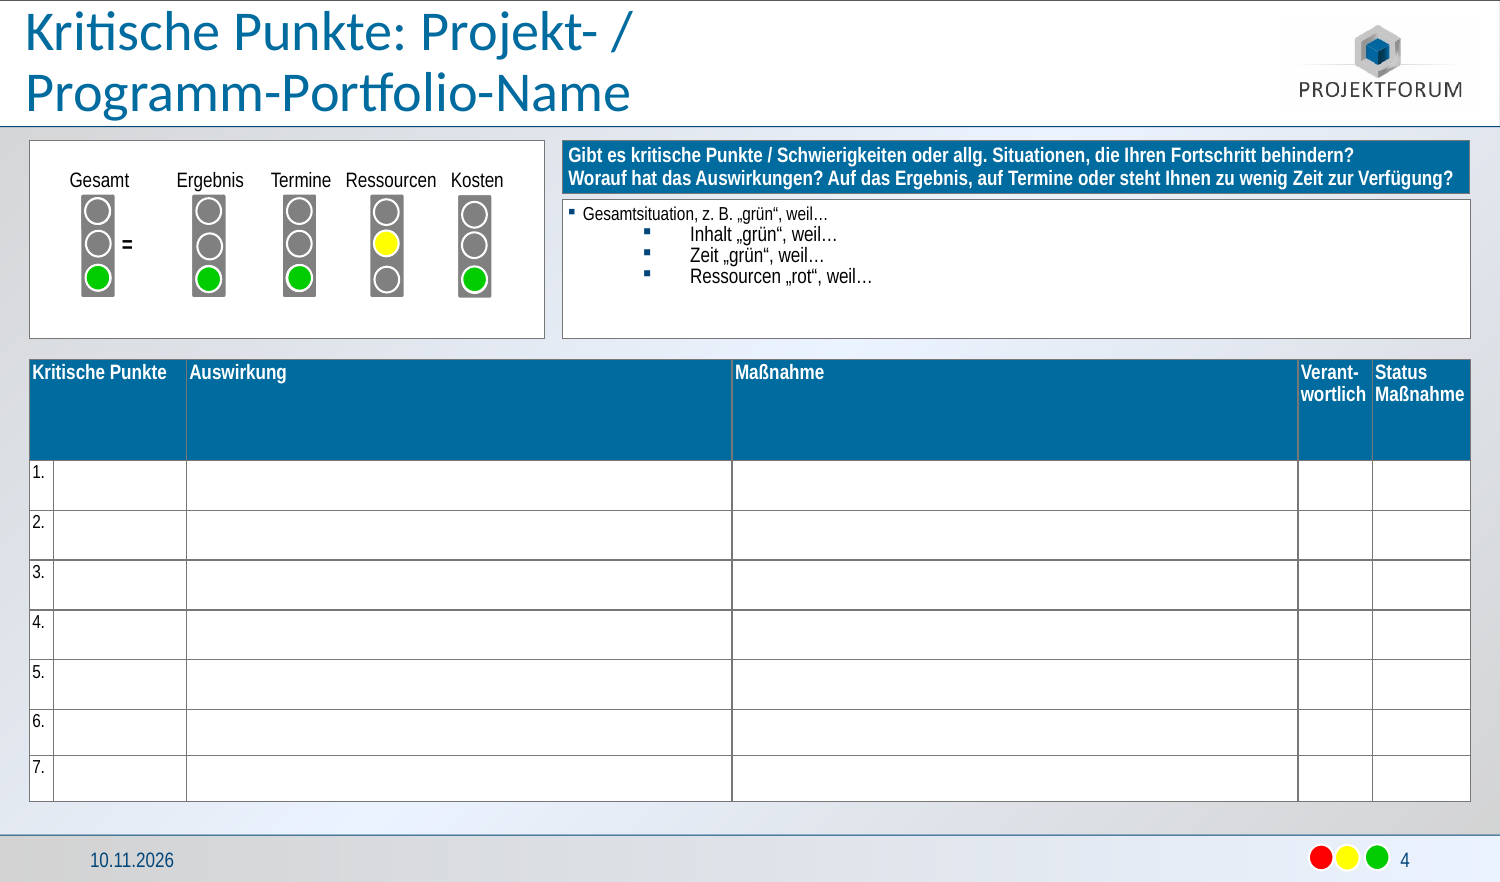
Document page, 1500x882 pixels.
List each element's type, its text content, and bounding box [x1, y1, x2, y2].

table_cell 7. [30, 756, 53, 801]
text_box [287, 264, 313, 291]
table_cell [54, 710, 186, 755]
table_cell [54, 756, 186, 801]
title Kritische Punkte: Projekt- / Programm-Portfolio-Name [10, 1, 1272, 125]
text_box Gibt es kritische Punkte / Schwierigkeiten oder allg. Situationen, die Ihren Fortschritt behindern? Worauf hat das Auswirkungen? Auf das Ergebnis, auf Termine oder steht Ihnen zu wenig Zeit zur Verfügung? [562, 140, 1470, 194]
table_cell [1299, 611, 1372, 659]
text_box Gesamtsituation, z. B. „grün“, weil… Inhalt „grün“, weil… Zeit „grün“, weil… Ressourcen „rot“, weil… [562, 199, 1471, 339]
table_cell [54, 461, 186, 510]
table_cell [733, 461, 1297, 510]
text_box [462, 201, 487, 228]
table_cell [1373, 611, 1470, 659]
table_cell 4. [30, 611, 53, 659]
text_box [191, 193, 227, 299]
table_cell 2. [30, 511, 53, 559]
text_box [85, 230, 106, 257]
table_cell [733, 561, 1297, 609]
text_box [373, 230, 399, 257]
table_cell [733, 756, 1297, 801]
text_box [85, 264, 111, 291]
table_cell [187, 710, 731, 755]
text_box [1334, 844, 1360, 871]
text_box [462, 266, 487, 293]
table_cell [1373, 461, 1470, 510]
text_box [286, 198, 312, 224]
table_cell [187, 561, 731, 609]
table_header Kritische Punkte [30, 360, 186, 460]
table_cell [187, 660, 731, 709]
table_cell [54, 561, 186, 609]
text_box = [106, 221, 148, 265]
table_cell [1299, 660, 1372, 709]
table_cell [187, 756, 731, 801]
text_box Gesamt Ergebnis Termine Ressourcen Kosten [45, 164, 471, 201]
table_cell [187, 461, 731, 510]
table_cell [187, 511, 731, 559]
text_box [85, 198, 110, 224]
picture [1280, 17, 1478, 107]
table_cell [733, 710, 1297, 755]
text_box [80, 193, 116, 299]
table_cell [54, 511, 186, 559]
table_header Verant-wortlich [1299, 360, 1372, 460]
text_box [369, 193, 405, 299]
table_cell 1. [30, 461, 53, 510]
table_cell [733, 611, 1297, 659]
table_cell [1373, 756, 1470, 801]
slide_number 4 [1074, 841, 1425, 879]
table_cell [733, 660, 1297, 709]
text_box [1308, 844, 1334, 871]
table_header Status Maßnahme [1373, 360, 1470, 460]
text_box [457, 193, 493, 299]
text_box [286, 230, 312, 257]
table_cell [1299, 561, 1372, 609]
table_cell 5. [30, 660, 53, 709]
table_header Auswirkung [187, 360, 731, 460]
table_cell [1299, 511, 1372, 559]
table_cell [1299, 461, 1372, 510]
text_box [281, 193, 318, 299]
text_box [373, 199, 399, 226]
text_box [196, 198, 222, 224]
text_box [29, 140, 545, 339]
table_cell [1373, 660, 1470, 709]
table_cell [54, 660, 186, 709]
table_cell 3. [30, 561, 53, 609]
table_cell [187, 611, 731, 659]
text_box [196, 266, 222, 293]
text_box [197, 233, 223, 260]
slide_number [75, 841, 425, 879]
table_cell [54, 611, 186, 659]
text_box [374, 266, 400, 293]
table_cell [1373, 511, 1470, 559]
table_cell [1299, 710, 1372, 755]
table_header Maßnahme [733, 360, 1297, 460]
table_cell [1373, 710, 1470, 755]
text_box [461, 232, 487, 259]
table_cell [1373, 561, 1470, 609]
table_cell [733, 511, 1297, 559]
table_cell [1299, 756, 1372, 801]
table_cell 6. [30, 710, 53, 755]
text_box [1364, 844, 1390, 871]
